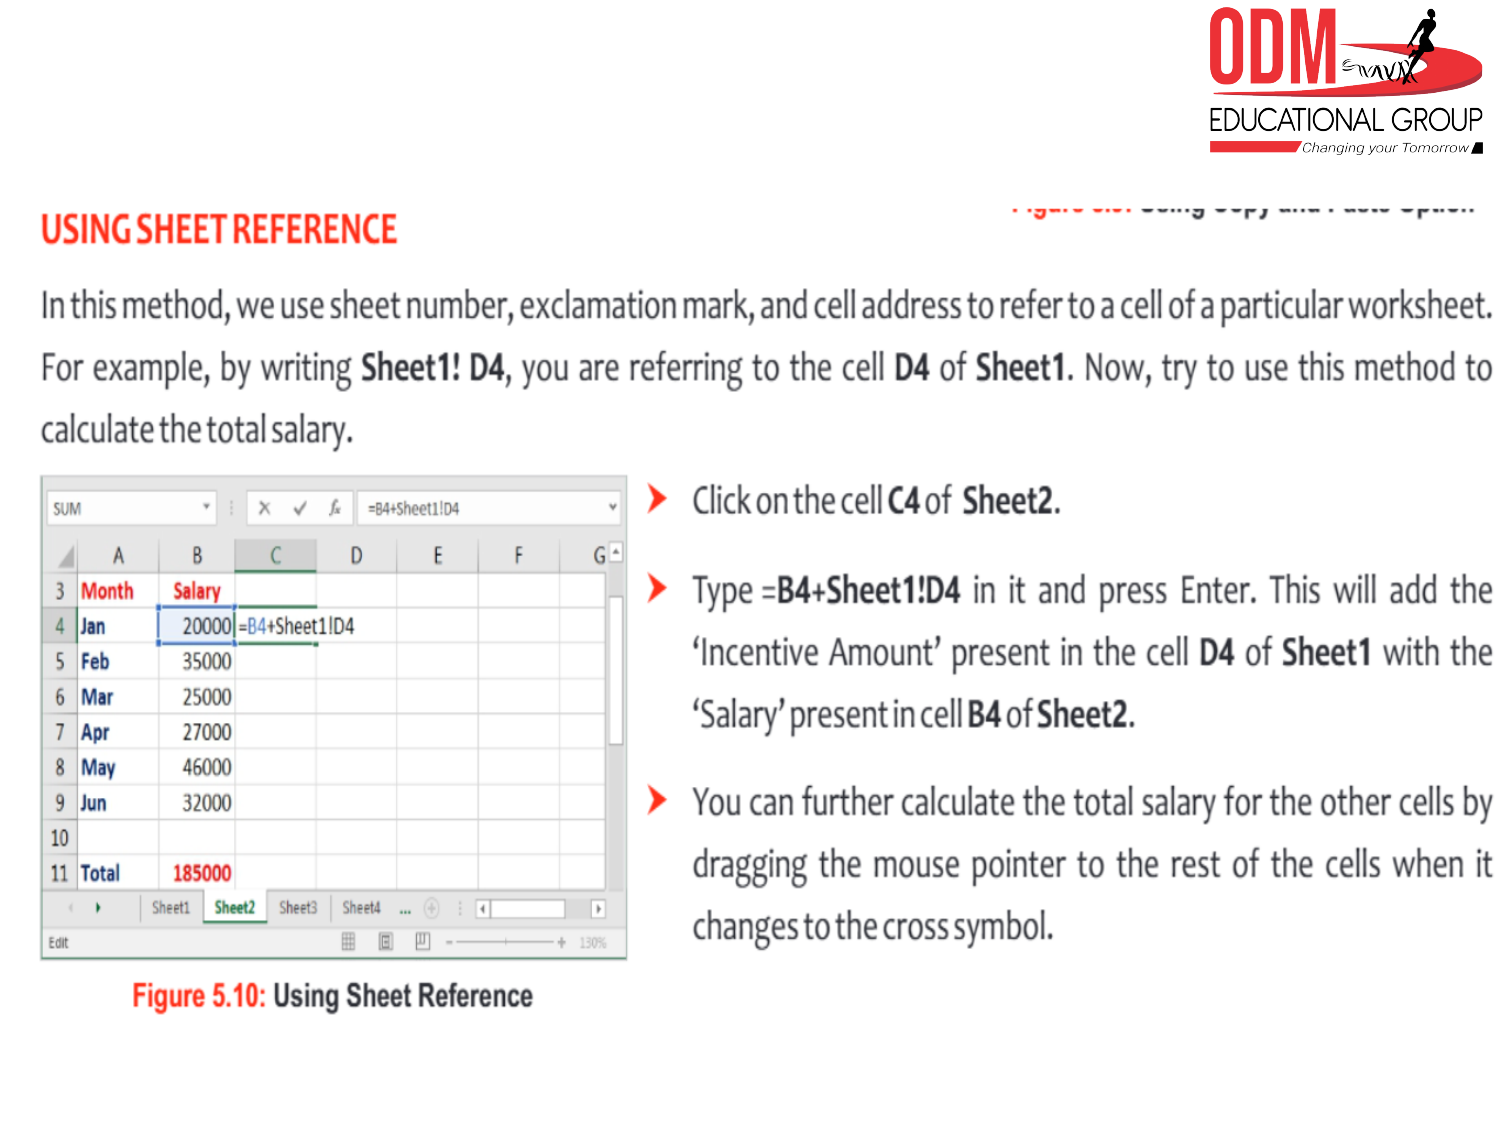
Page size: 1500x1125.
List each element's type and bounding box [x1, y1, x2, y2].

picture [1210, 6, 1483, 156]
picture [0, 207, 1500, 1015]
